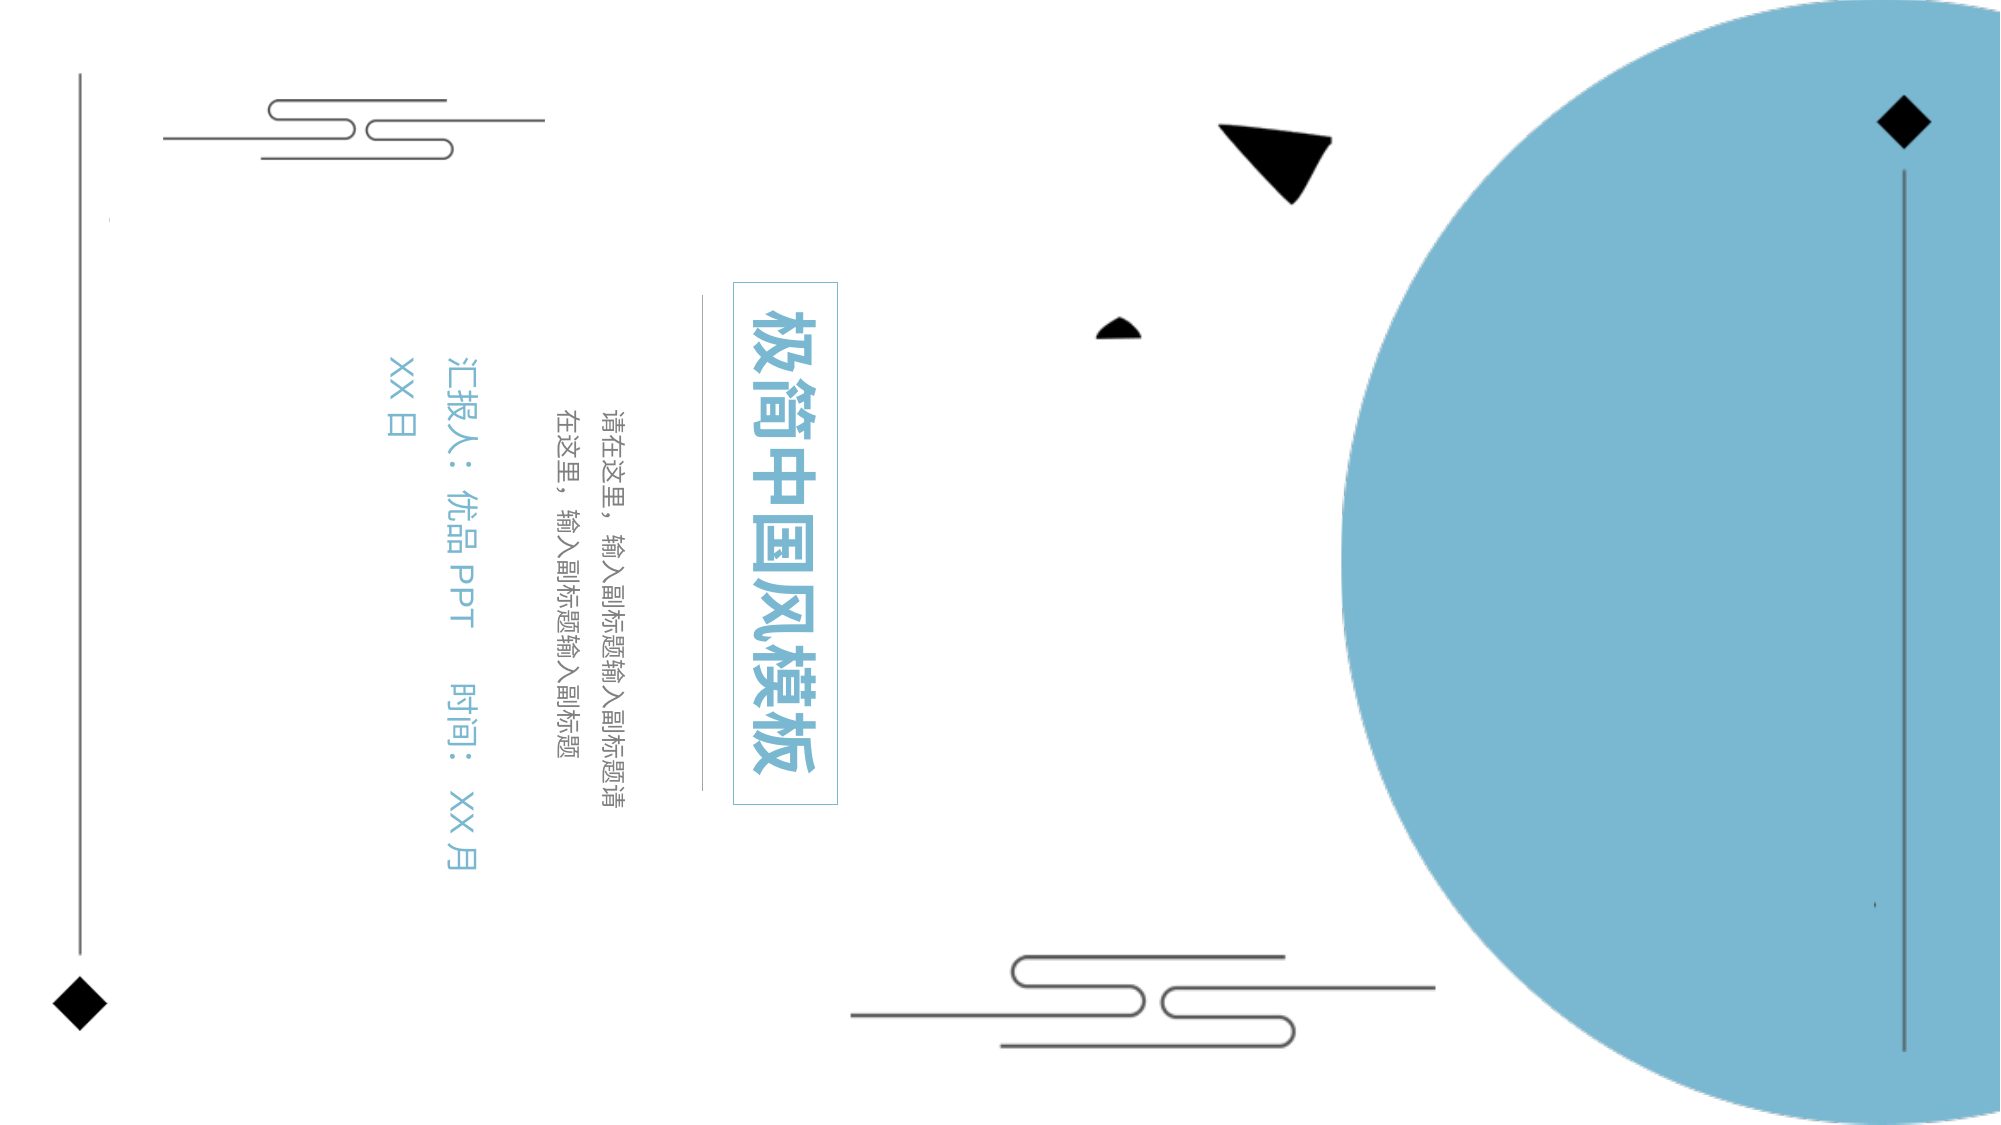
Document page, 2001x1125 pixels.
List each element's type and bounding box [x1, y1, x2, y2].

picture [1341, 0, 2000, 1125]
text_box [33, 59, 1950, 1069]
text_box [431, 282, 838, 909]
